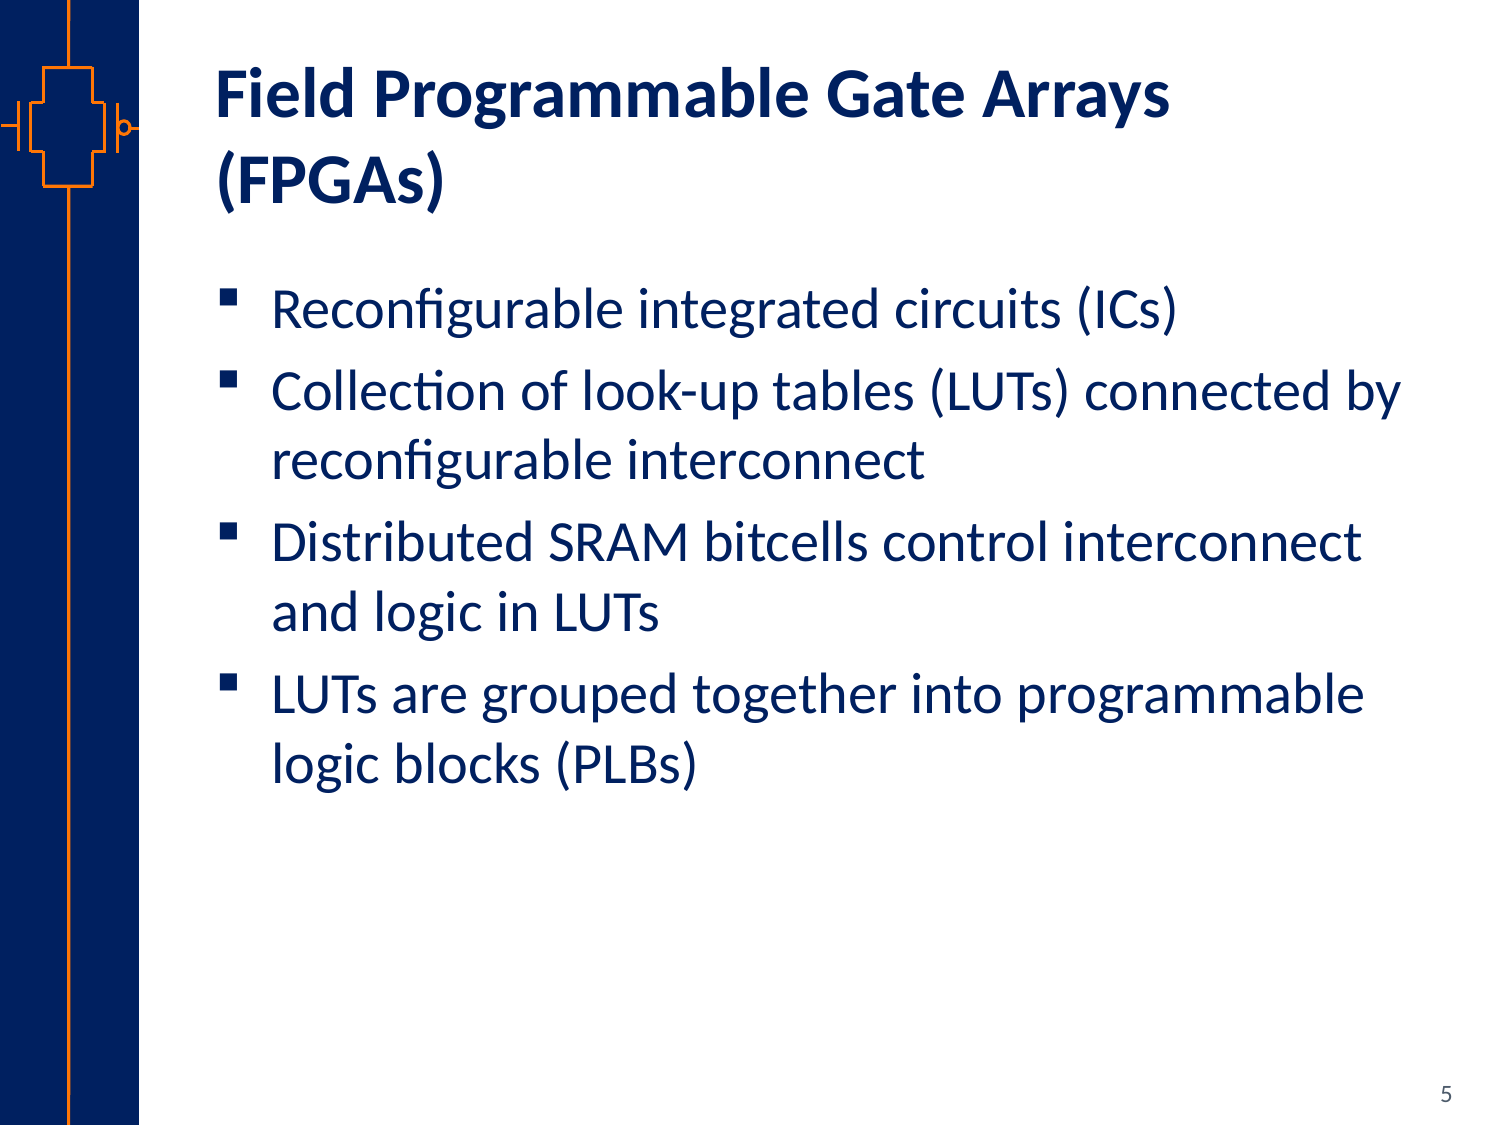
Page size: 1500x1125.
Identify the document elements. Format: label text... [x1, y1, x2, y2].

slide_number 5 [1425, 1062, 1488, 1123]
title Field Programmable Gate Arrays (FPGAs) [200, 37, 1388, 225]
list Reconfigurable integrated circuits (ICs) Collection of look-up tables (LUTs) connected by reconfigurable interconnect Distributed SRAM bitcells control interconnect and logic in LUTs LUTs are grouped together into programmable logic blocks (PLBs) [200, 262, 1425, 988]
